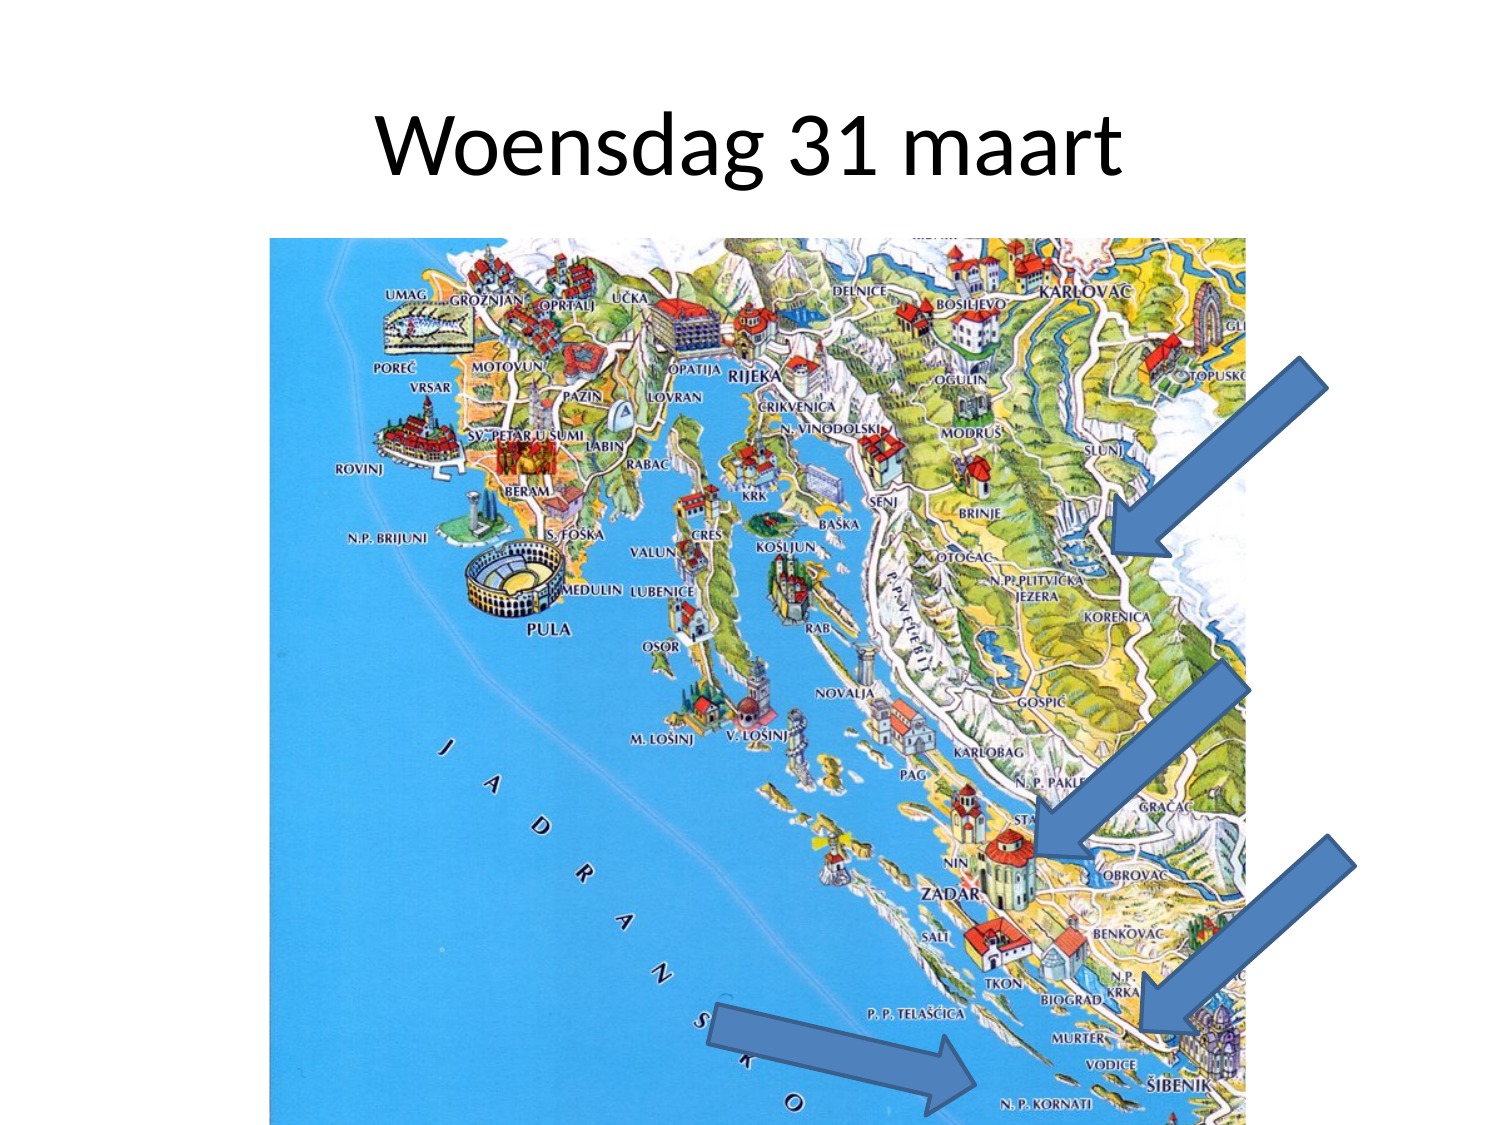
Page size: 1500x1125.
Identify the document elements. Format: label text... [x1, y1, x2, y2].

text_box [1251, 833, 1358, 963]
text_box [1251, 355, 1329, 460]
picture [269, 238, 1246, 1125]
title Woensdag 31 maart [75, 45, 1425, 233]
